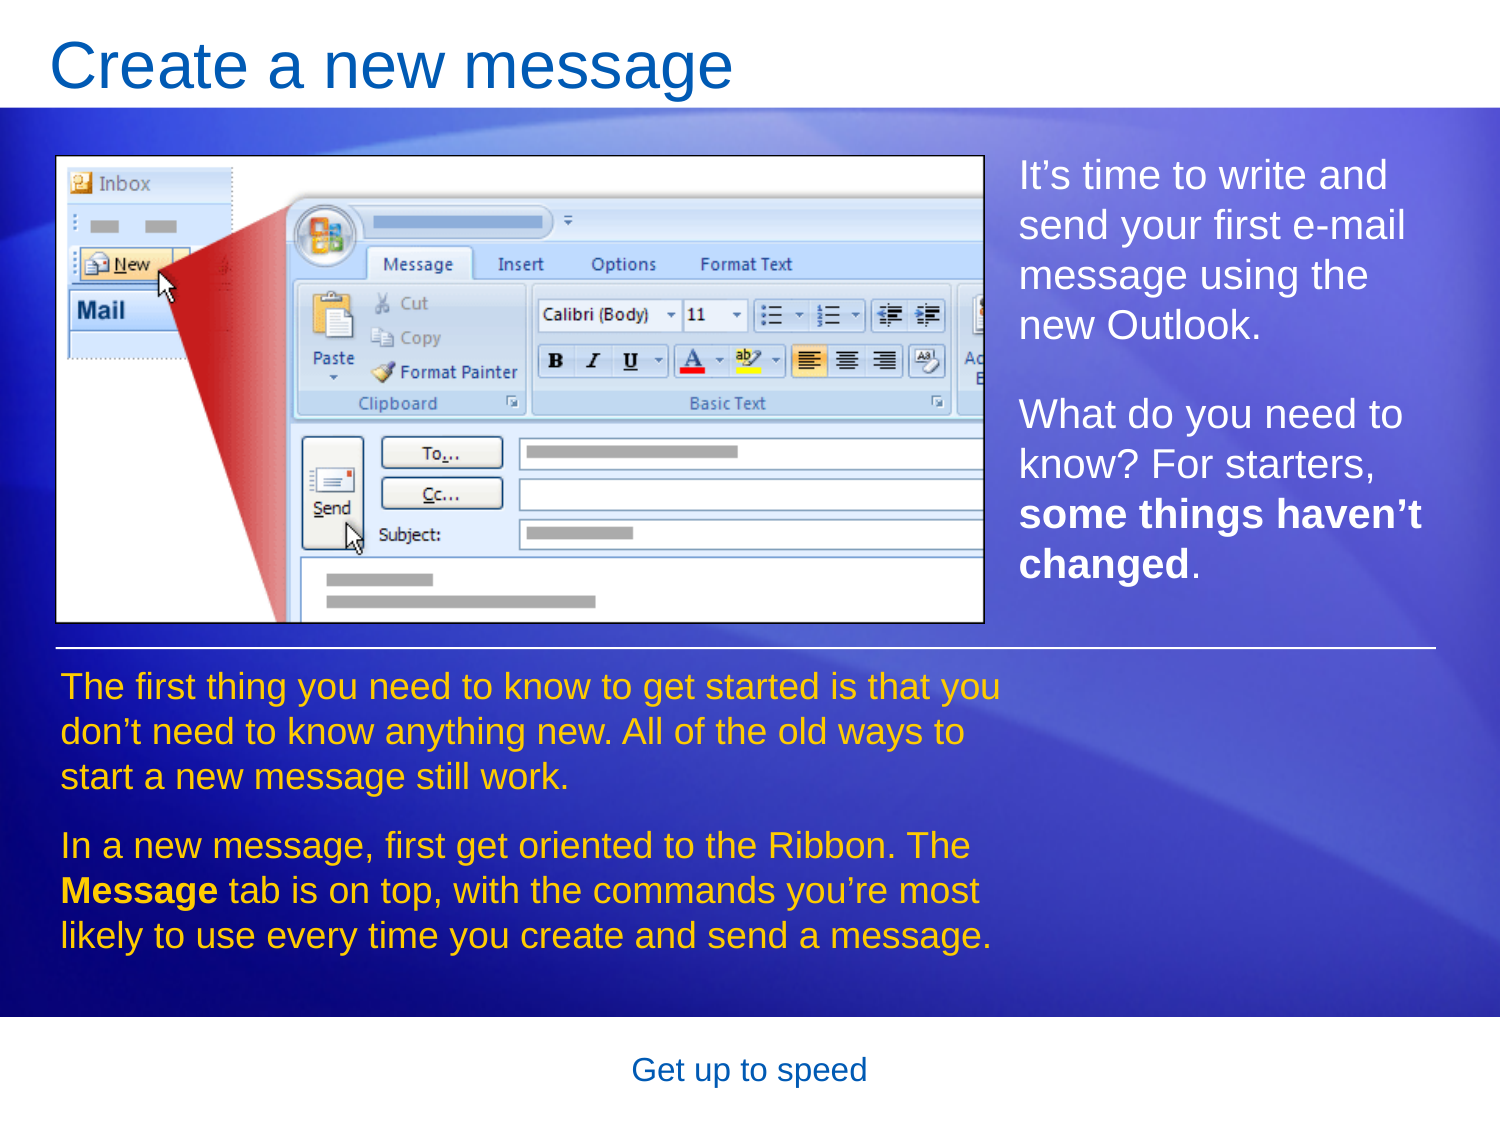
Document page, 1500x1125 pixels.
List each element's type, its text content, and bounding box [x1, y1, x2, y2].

text_box It’s time to write and send your first e-mail message using the new Outlook. What do you need to know? For starters, some things haven’t changed. [1003, 140, 1454, 626]
footer Get up to speed [445, 1016, 1055, 1096]
title Create a new message [34, 11, 1352, 114]
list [55, 155, 985, 624]
picture [0, 108, 1500, 1017]
text_box The first thing you need to know to get started is that you don’t need to know anything new. All of the old ways to start a new message still work. In a new message, first get oriented to the Ribbon. The Message tab is on top, with the commands you’re most likely to use every time you create and send a message. [45, 655, 1018, 991]
